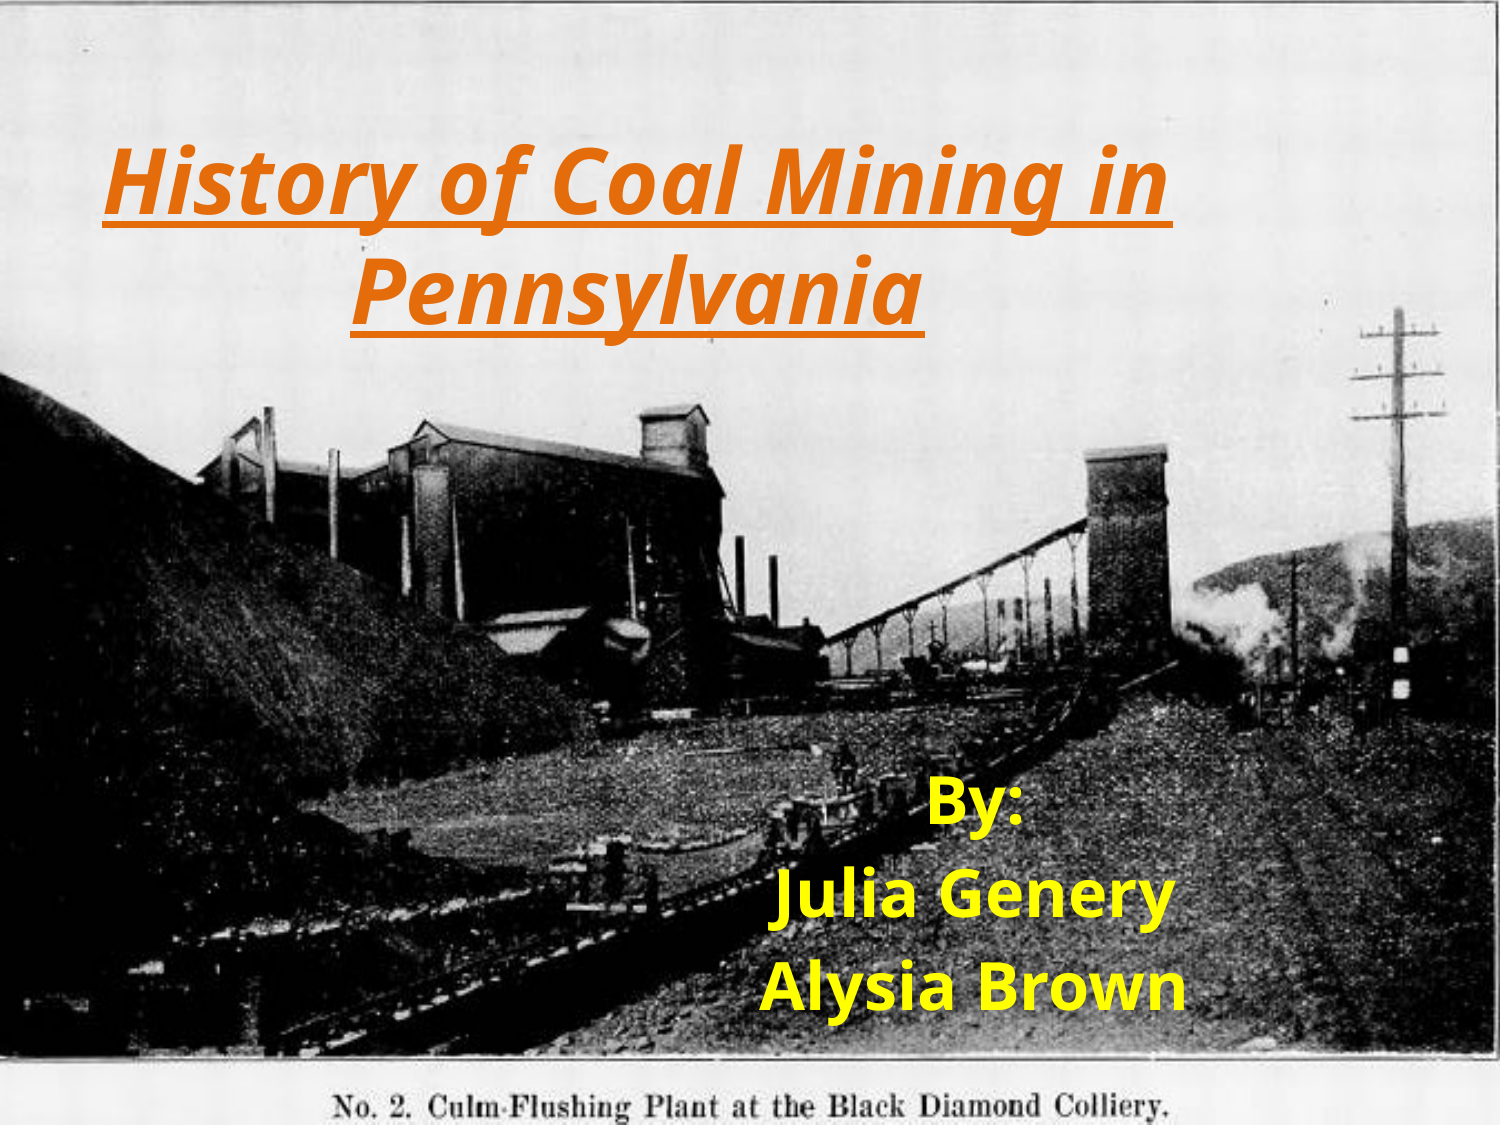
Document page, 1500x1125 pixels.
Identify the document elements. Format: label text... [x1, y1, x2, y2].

picture [0, 0, 1500, 1125]
subtitle By: Julia Genery Alysia Brown [450, 750, 1500, 1038]
title History of Coal Mining in Pennsylvania [0, 0, 1275, 466]
